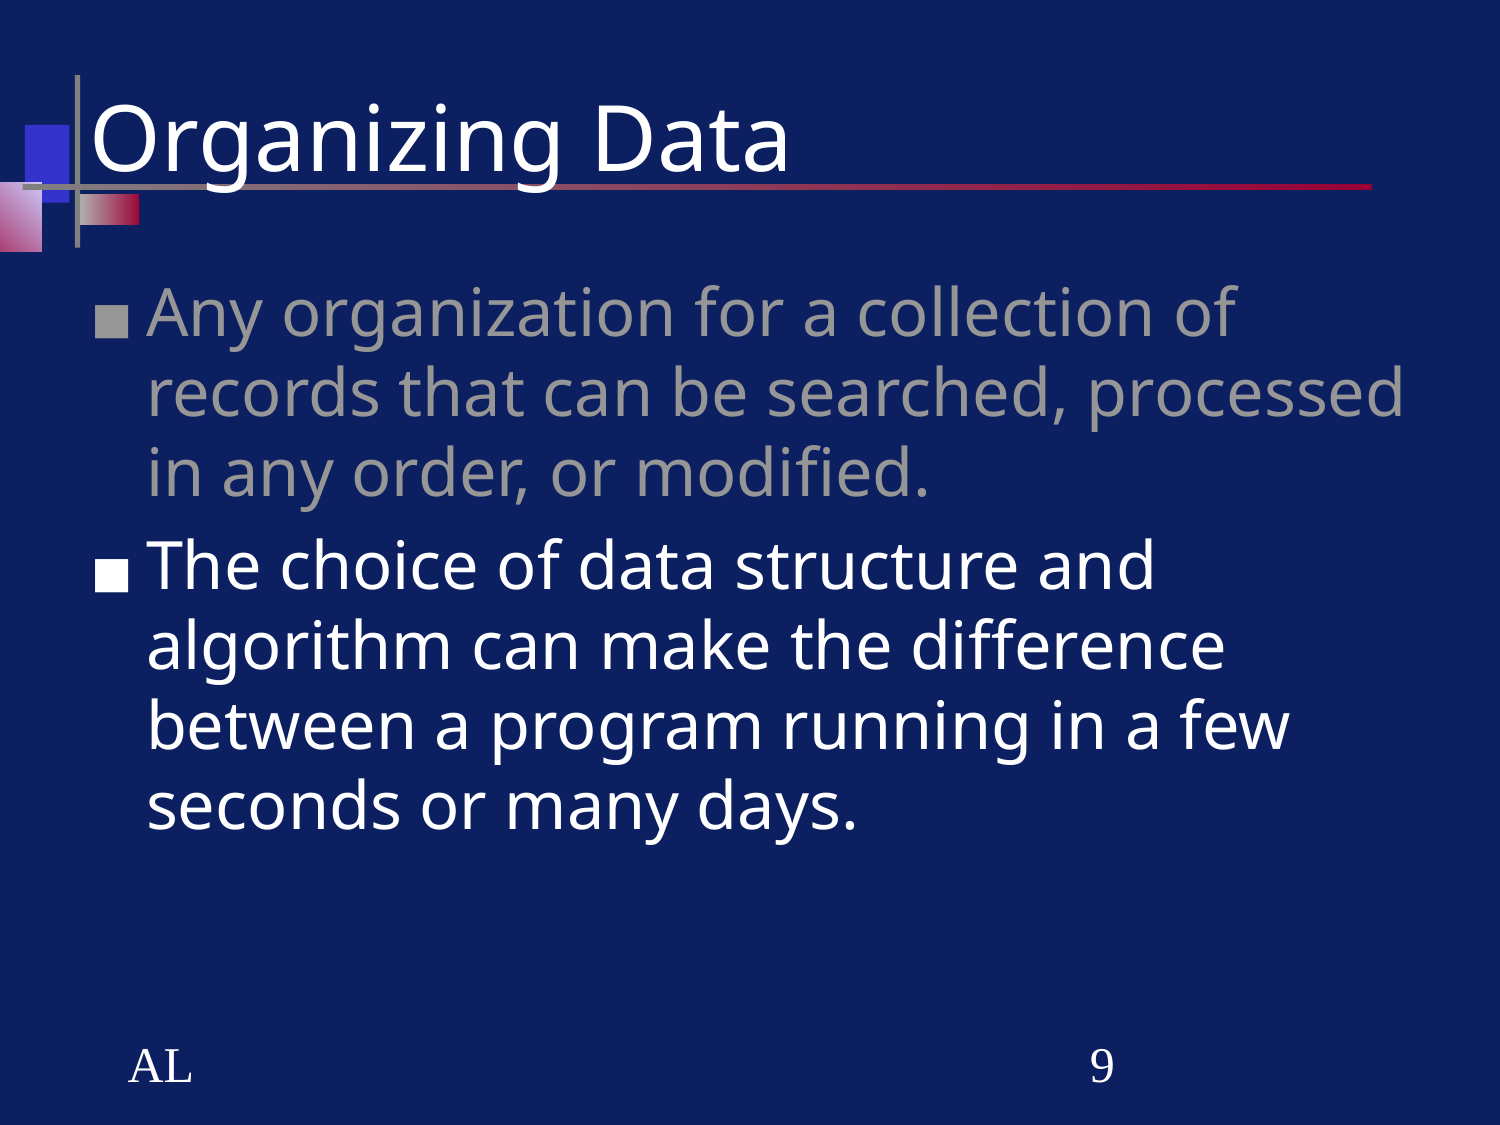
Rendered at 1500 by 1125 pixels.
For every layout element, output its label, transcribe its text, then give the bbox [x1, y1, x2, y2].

title Organizing Data [74, 59, 1425, 210]
slide_number ‹#› [1074, 1025, 1388, 1100]
list Any organization for a collection of records that can be searched, processed in any order, or modified. The choice of data structure and algorithm can make the difference between a program running in a few seconds or many days. [74, 262, 1425, 1012]
slide_number AL [112, 1025, 425, 1100]
